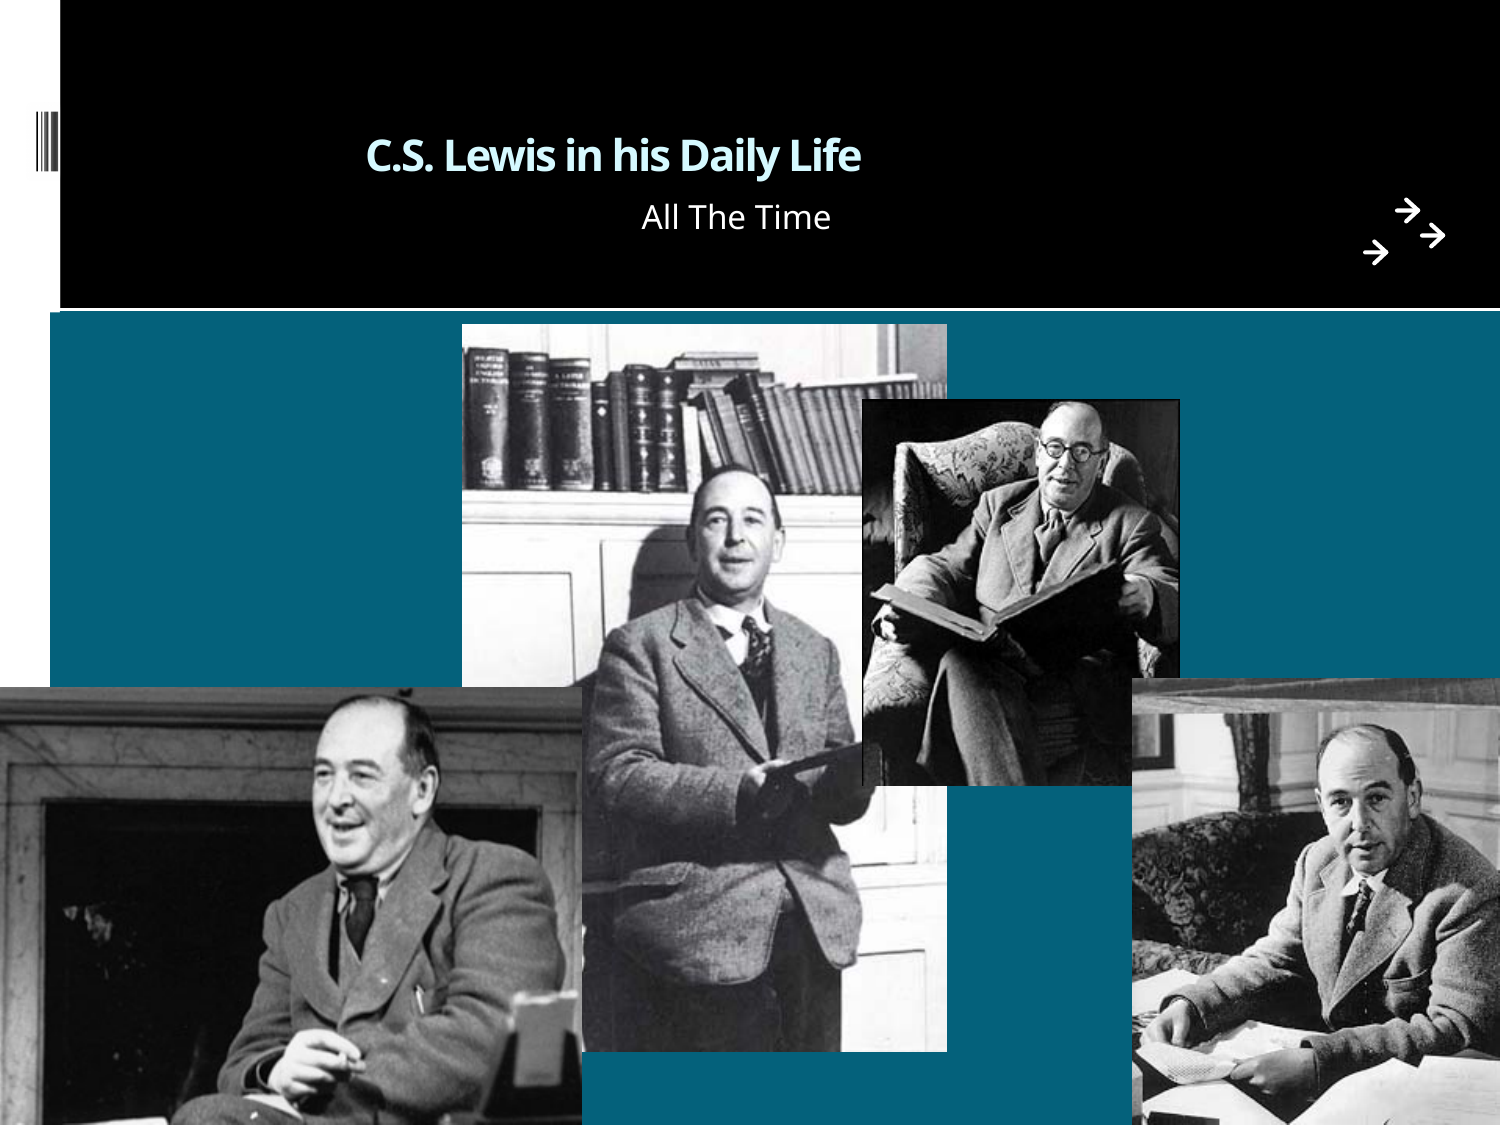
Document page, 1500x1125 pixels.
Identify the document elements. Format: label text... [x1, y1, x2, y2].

title C.S. Lewis in his Daily Life [150, 72, 1275, 188]
picture [1132, 677, 1500, 1125]
picture [0, 686, 582, 1125]
picture [862, 399, 1179, 787]
list All The Time [150, 188, 1275, 301]
picture [463, 325, 946, 1051]
